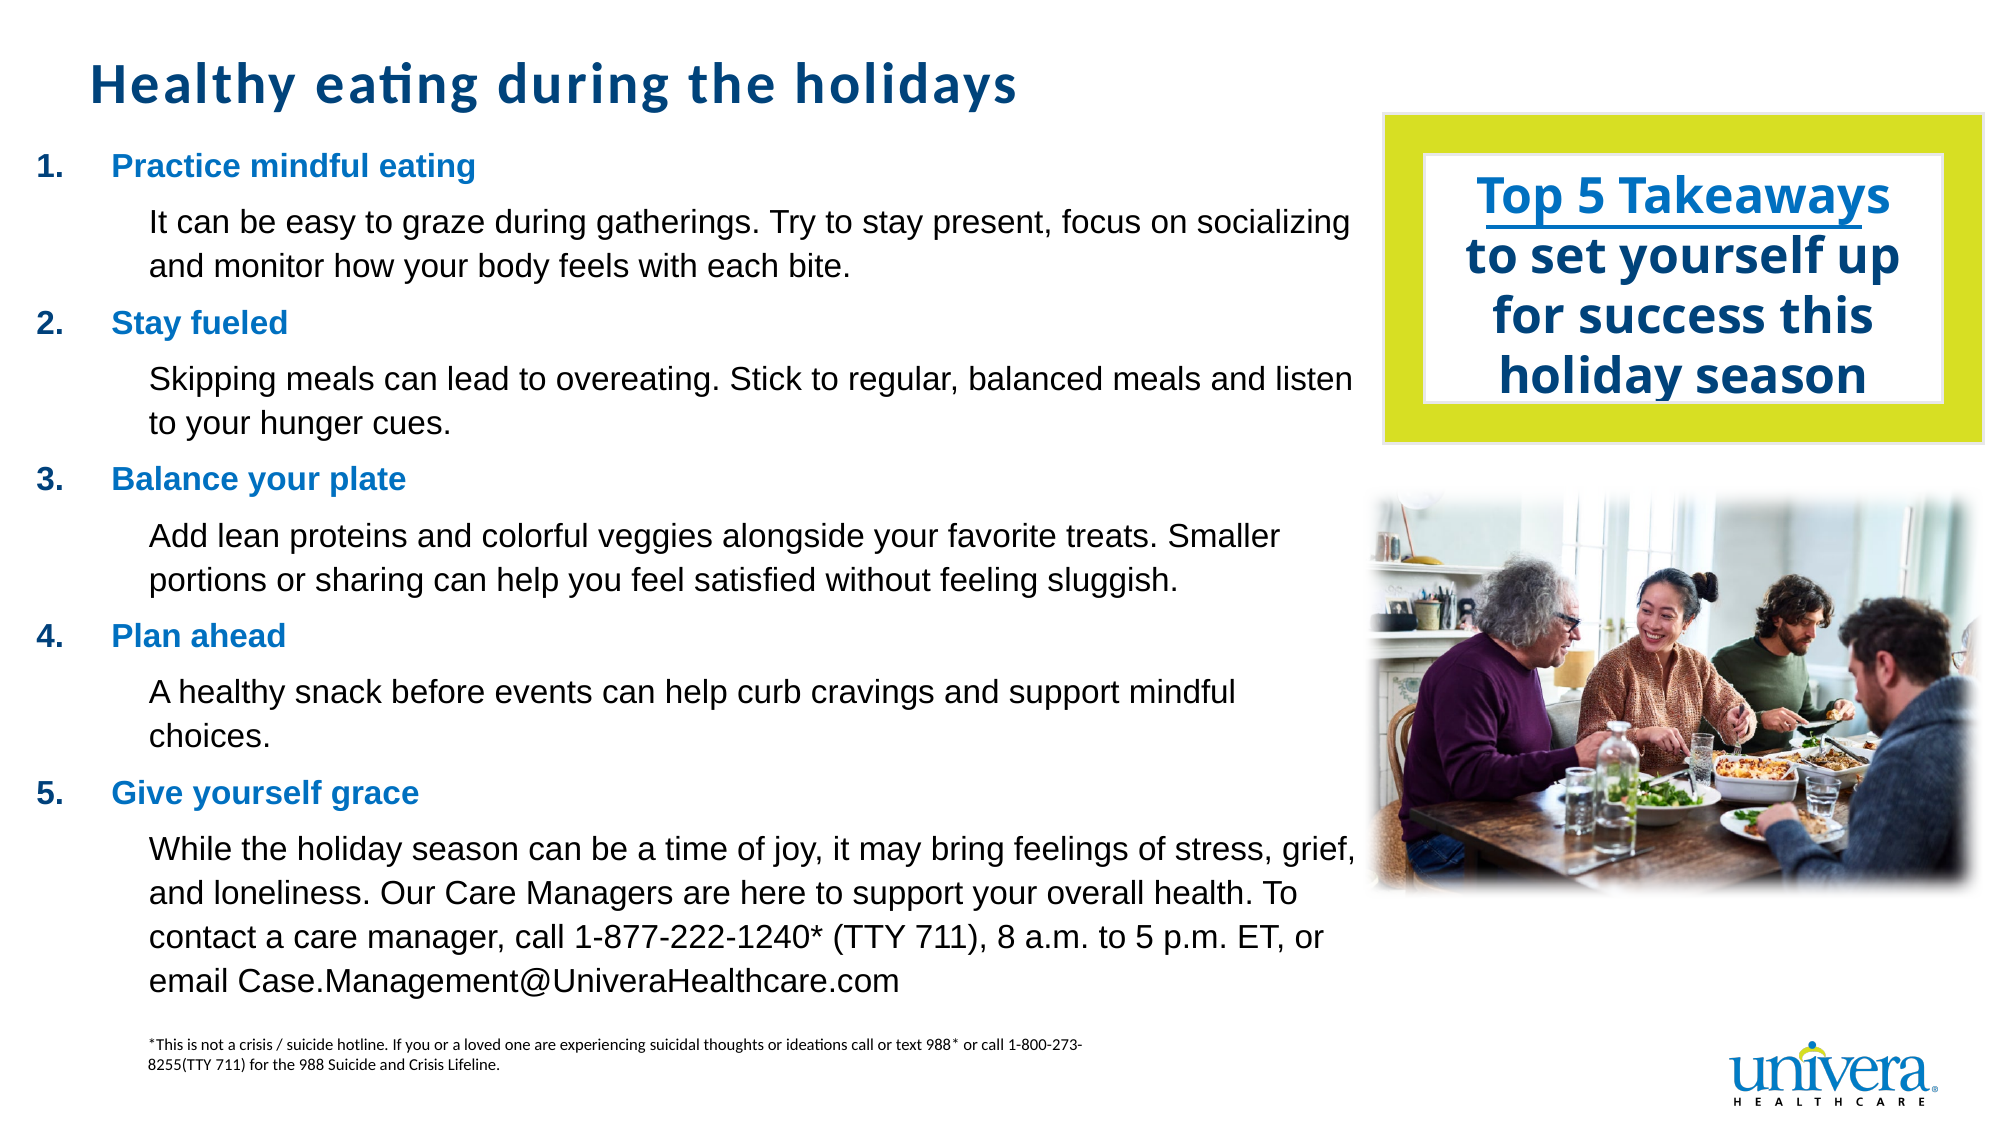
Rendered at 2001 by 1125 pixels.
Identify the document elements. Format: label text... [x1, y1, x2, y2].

text_box *This is not a crisis / suicide hotline. If you or a loved one are experiencing suicidal thoughts or ideations call or text 988* or call 1-800-273-8255(TTY 711) for the 988 Suicide and Crisis Lifeline. [133, 1026, 1133, 1082]
text_box [1382, 112, 1985, 445]
picture [1362, 485, 1984, 901]
picture [1728, 1040, 1938, 1106]
list Practice mindful eating It can be easy to graze during gatherings. Try to stay present, focus on socializing and monitor how your body feels with each bite. Stay fueled Skipping meals can lead to overeating. Stick to regular, balanced meals and listen to your hunger cues. Balance your plate Add lean proteins and colorful veggies alongside your favorite treats. Smaller portions or sharing can help you feel satisfied without feeling sluggish. Plan ahead A healthy snack before events can help curb cravings and support mindful choices. Give yourself grace While the holiday season can be a time of joy, it may bring feelings of stress, grief, and loneliness. Our Care Managers are here to support your overall health. To contact a care manager, call 1-877-222-1240* (TTY 711), 8 a.m. to 5 p.m. ET, or email Case.Management@UniveraHealthcare.com [21, 132, 1384, 1125]
text_box Top 5 Takeaways to set yourself up for success this holiday season [1435, 156, 1932, 401]
list Healthy eating during the holidays [75, 21, 1900, 125]
